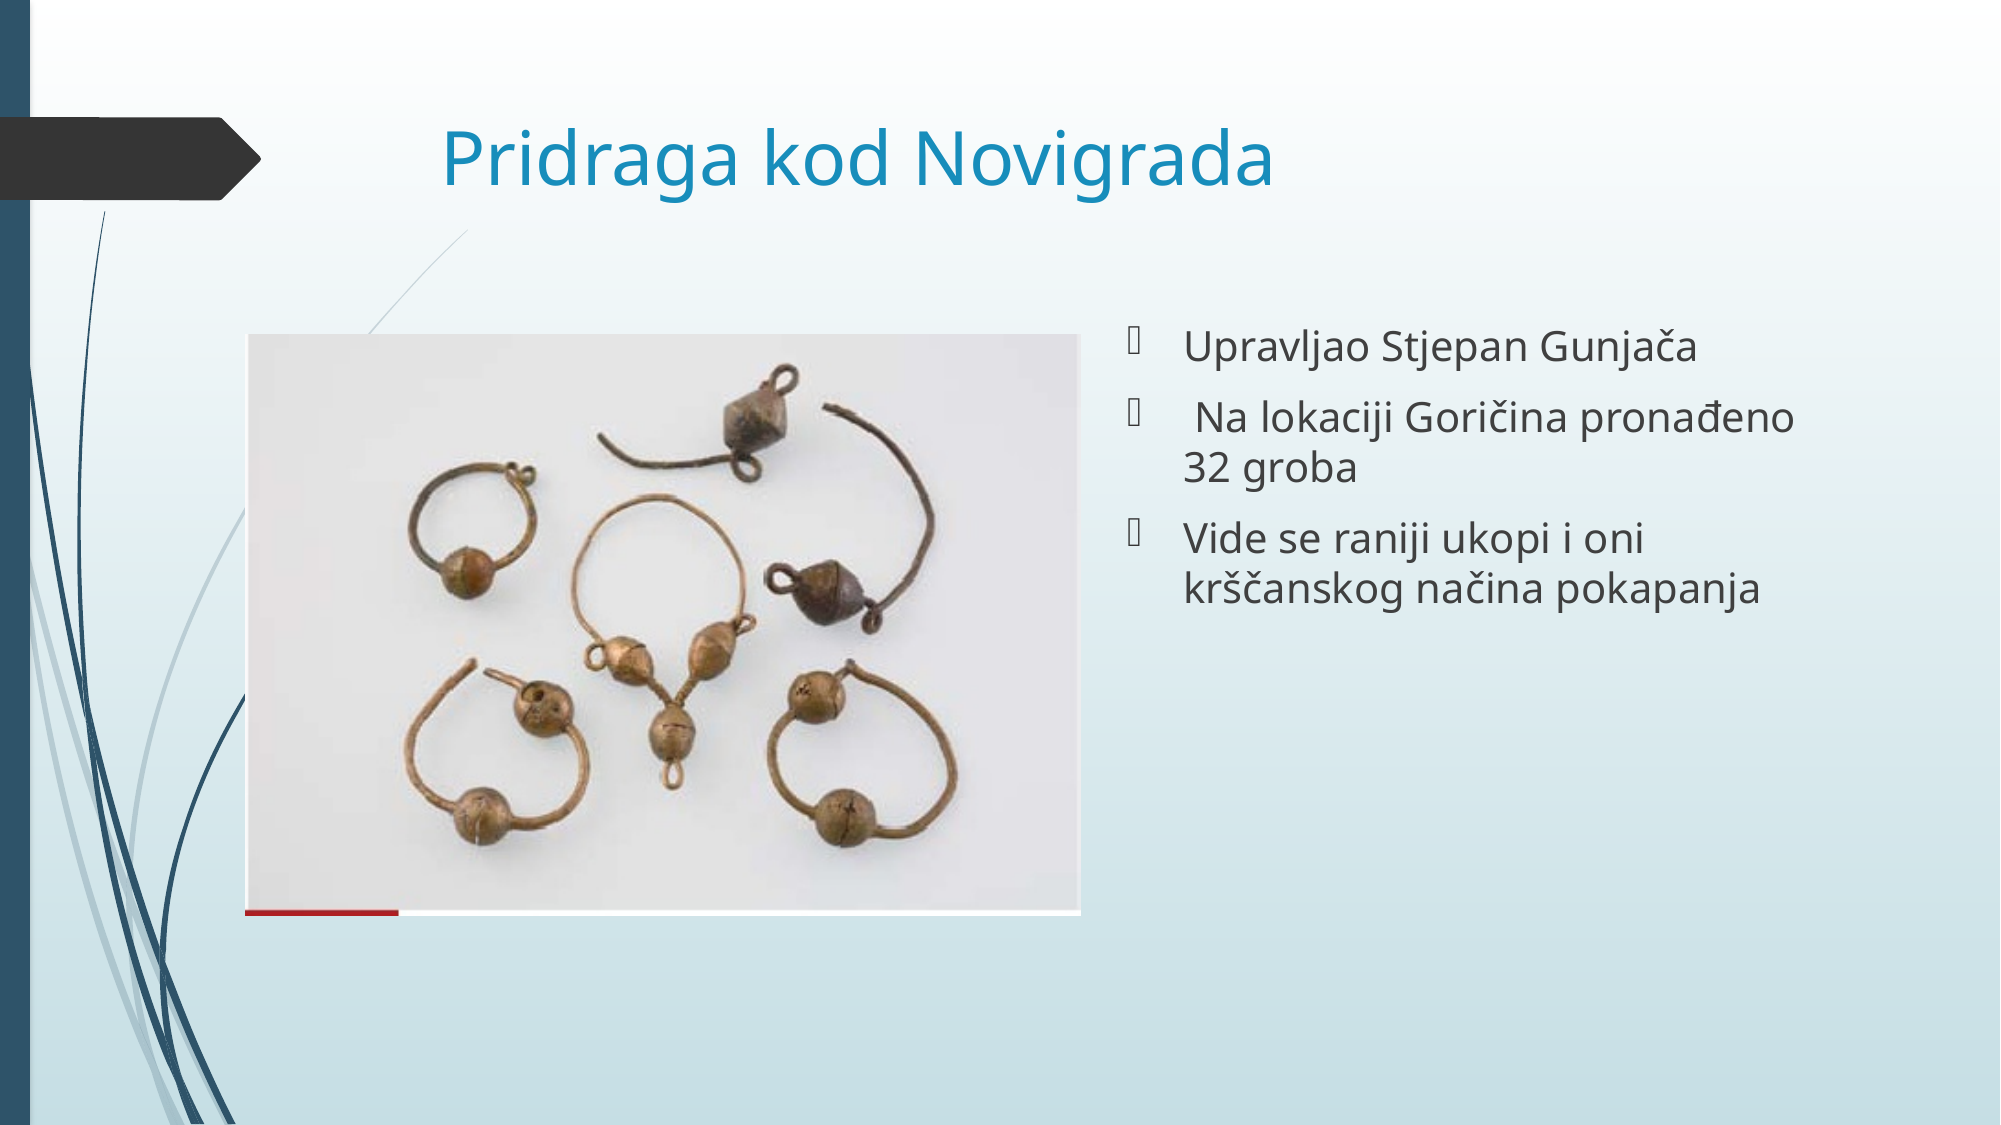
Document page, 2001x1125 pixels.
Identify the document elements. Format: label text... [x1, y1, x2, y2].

title Pridraga kod Novigrada [425, 102, 1888, 313]
list Upravljao Stjepan Gunjača Na lokaciji Goričina pronađeno 32 groba Vide se raniji ukopi i oni krščanskog načina pokapanja [1112, 312, 1839, 933]
picture [244, 334, 1081, 916]
